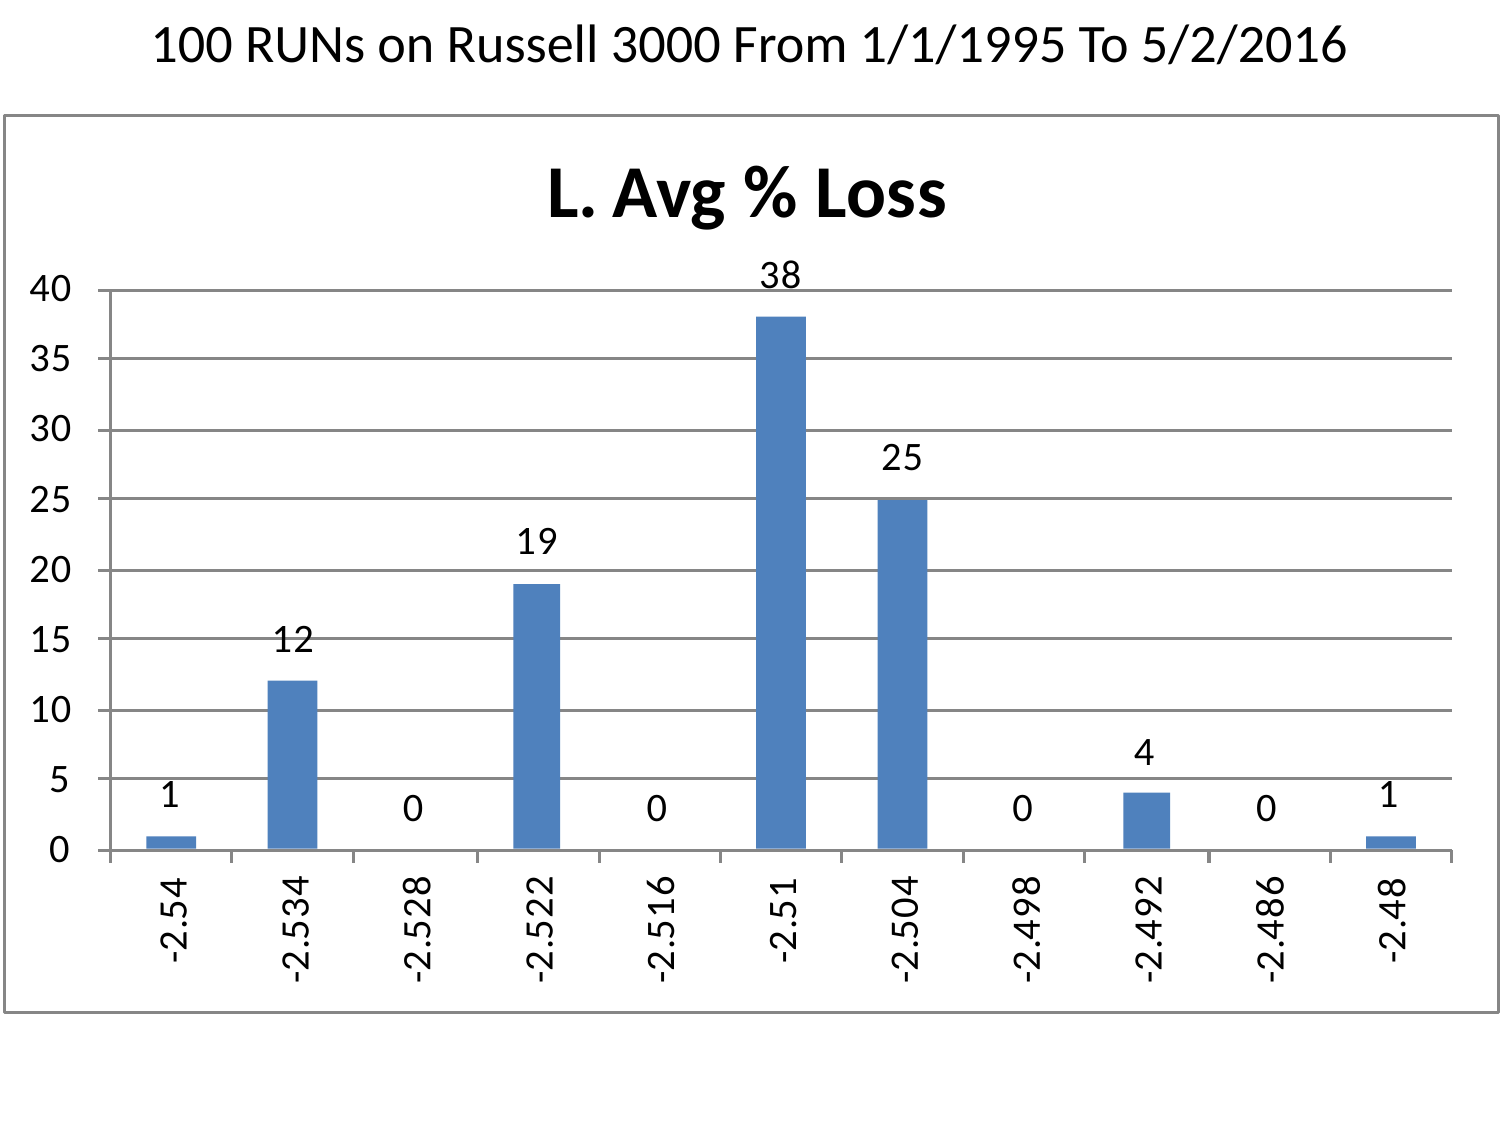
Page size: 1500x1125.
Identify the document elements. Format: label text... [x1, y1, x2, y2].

text_box 100 RUNs on Russell 3000 From 1/1/1995 To 5/2/2016 [0, 0, 1500, 81]
picture [0, 110, 1500, 1014]
